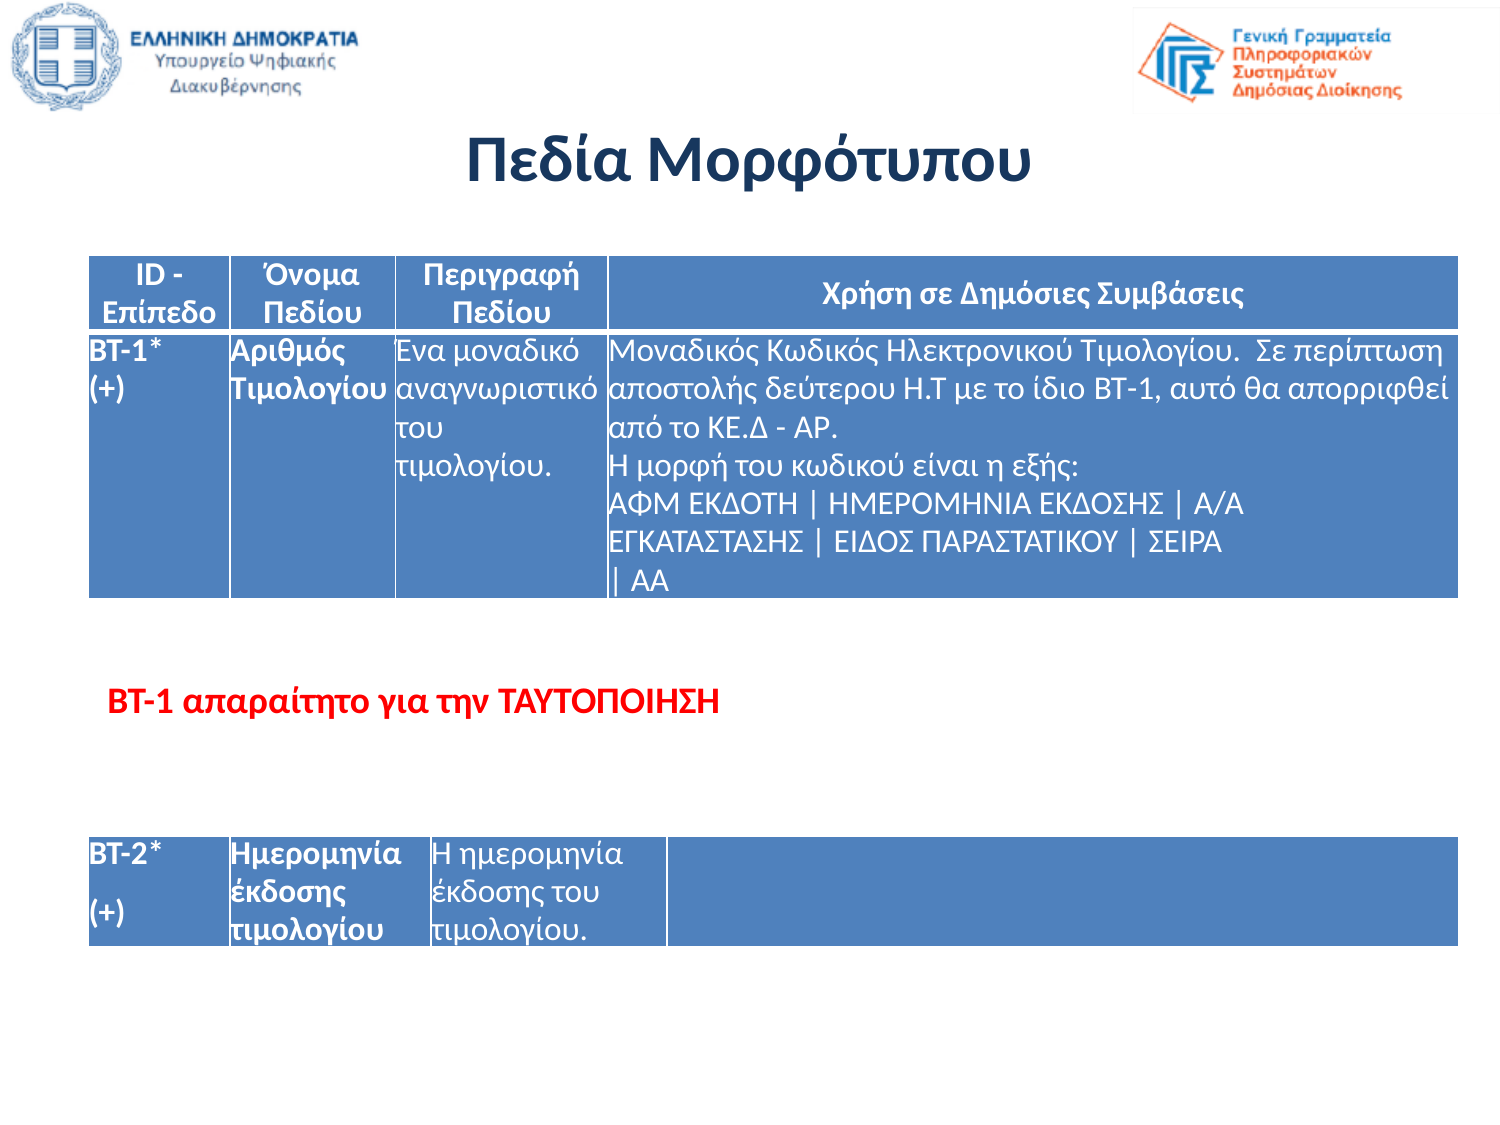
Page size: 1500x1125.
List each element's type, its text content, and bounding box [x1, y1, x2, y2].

table_header Η ημερομηνία έκδοσης του τιμολογίου. [432, 837, 666, 946]
table_header Ημερομηνία έκδοσης τιμολογίου [231, 837, 430, 946]
table_cell Ένα μοναδικό αναγνωριστικό του τιμολογίου. [396, 335, 607, 598]
table_header [668, 837, 1458, 946]
table_header BT-2* (+) [89, 837, 229, 946]
table_header Χρήση σε Δημόσιες Συμβάσεις [609, 256, 1458, 329]
table_cell Μοναδικός Κωδικός Ηλεκτρονικού Τιμολογίου. Σε περίπτωση αποστολής δεύτερου Η.Τ με το ίδιο BT-1, αυτό θα απορριφθεί από το ΚΕ.Δ - AP. Η μορφή του κωδικού είναι η εξής: ΑΦΜ ΕΚΔΟΤΗ | ΗΜΕΡΟΜΗΝΙΑ ΕΚΔΟΣΗΣ | Α/Α ΕΓΚΑΤΑΣΤΑΣΗΣ | ΕΙΔΟΣ ΠΑΡΑΣΤΑΤΙΚΟΥ | ΣΕΙΡΑ | ΑΑ [609, 335, 1458, 598]
table_header Περιγραφή Πεδίου [396, 256, 607, 329]
table_header Όνομα Πεδίου [231, 256, 395, 329]
table_cell Αριθμός Τιμολογίου [231, 335, 395, 598]
title Πεδία Μορφότυπου [75, 101, 1425, 209]
table_cell BT-1* (+) [89, 335, 229, 598]
table_header ID - Επίπεδο [89, 256, 229, 329]
text_box ΒΤ-1 απαραίτητο για την ΤΑΥΤΟΠΟΙΗΣΗ [92, 668, 736, 729]
